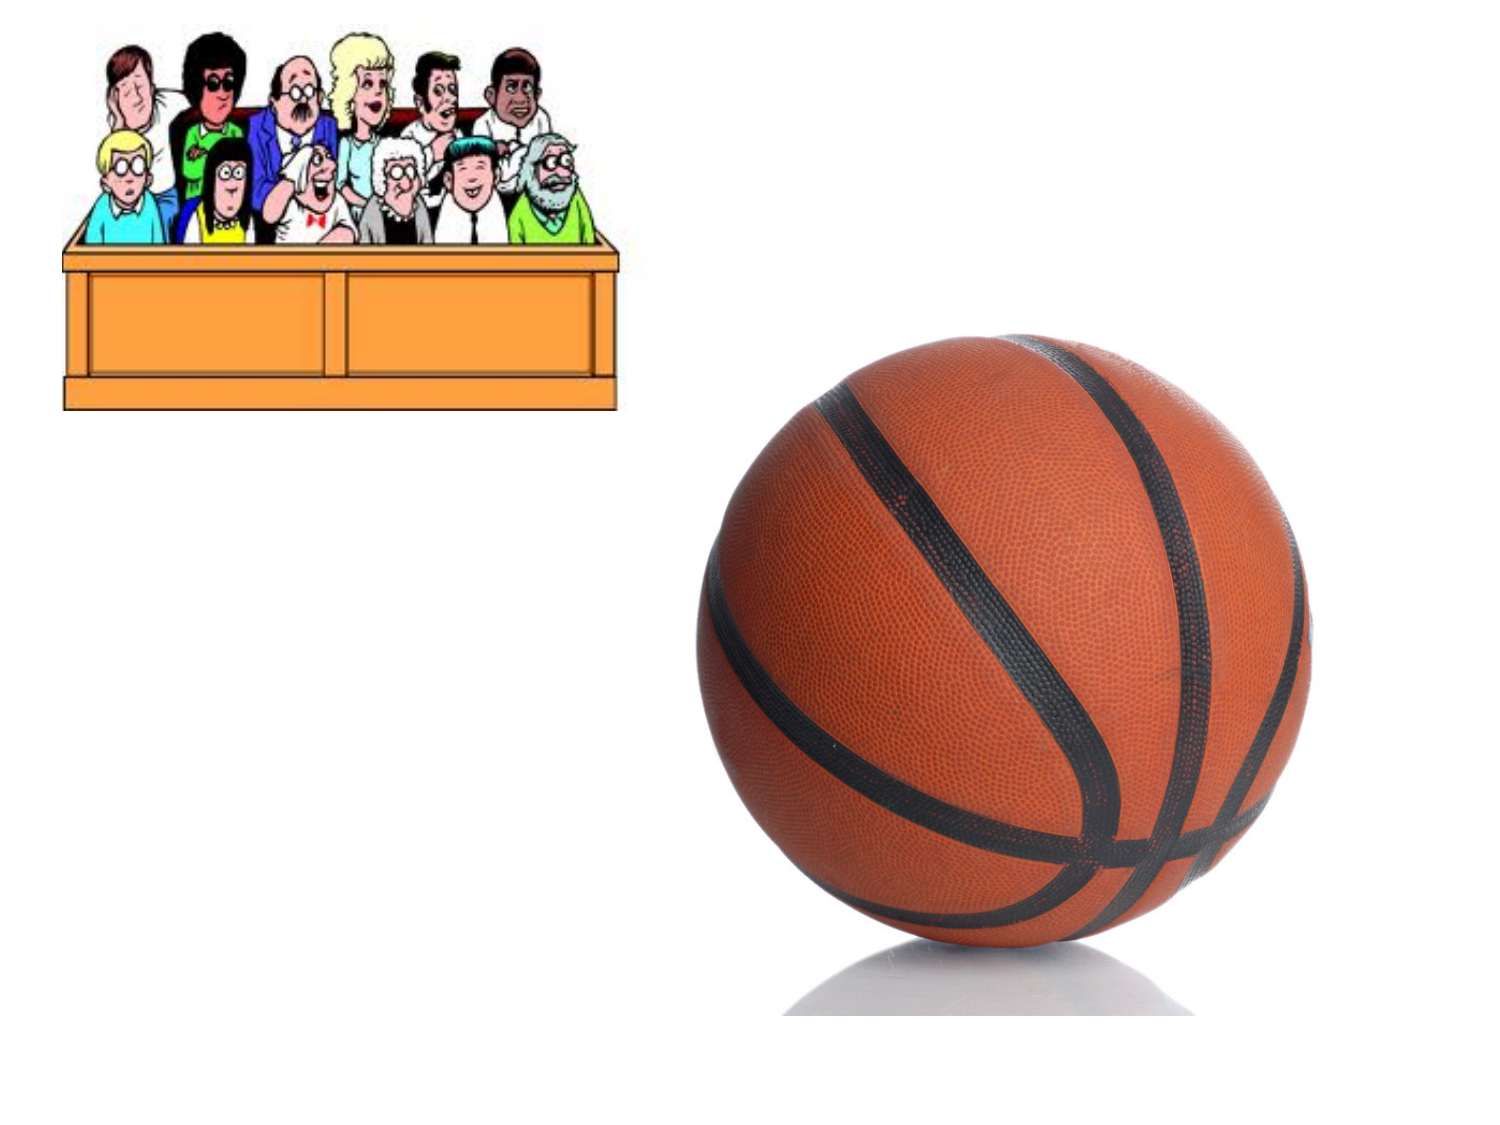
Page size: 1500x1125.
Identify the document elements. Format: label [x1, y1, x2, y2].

picture [62, 24, 1363, 1017]
